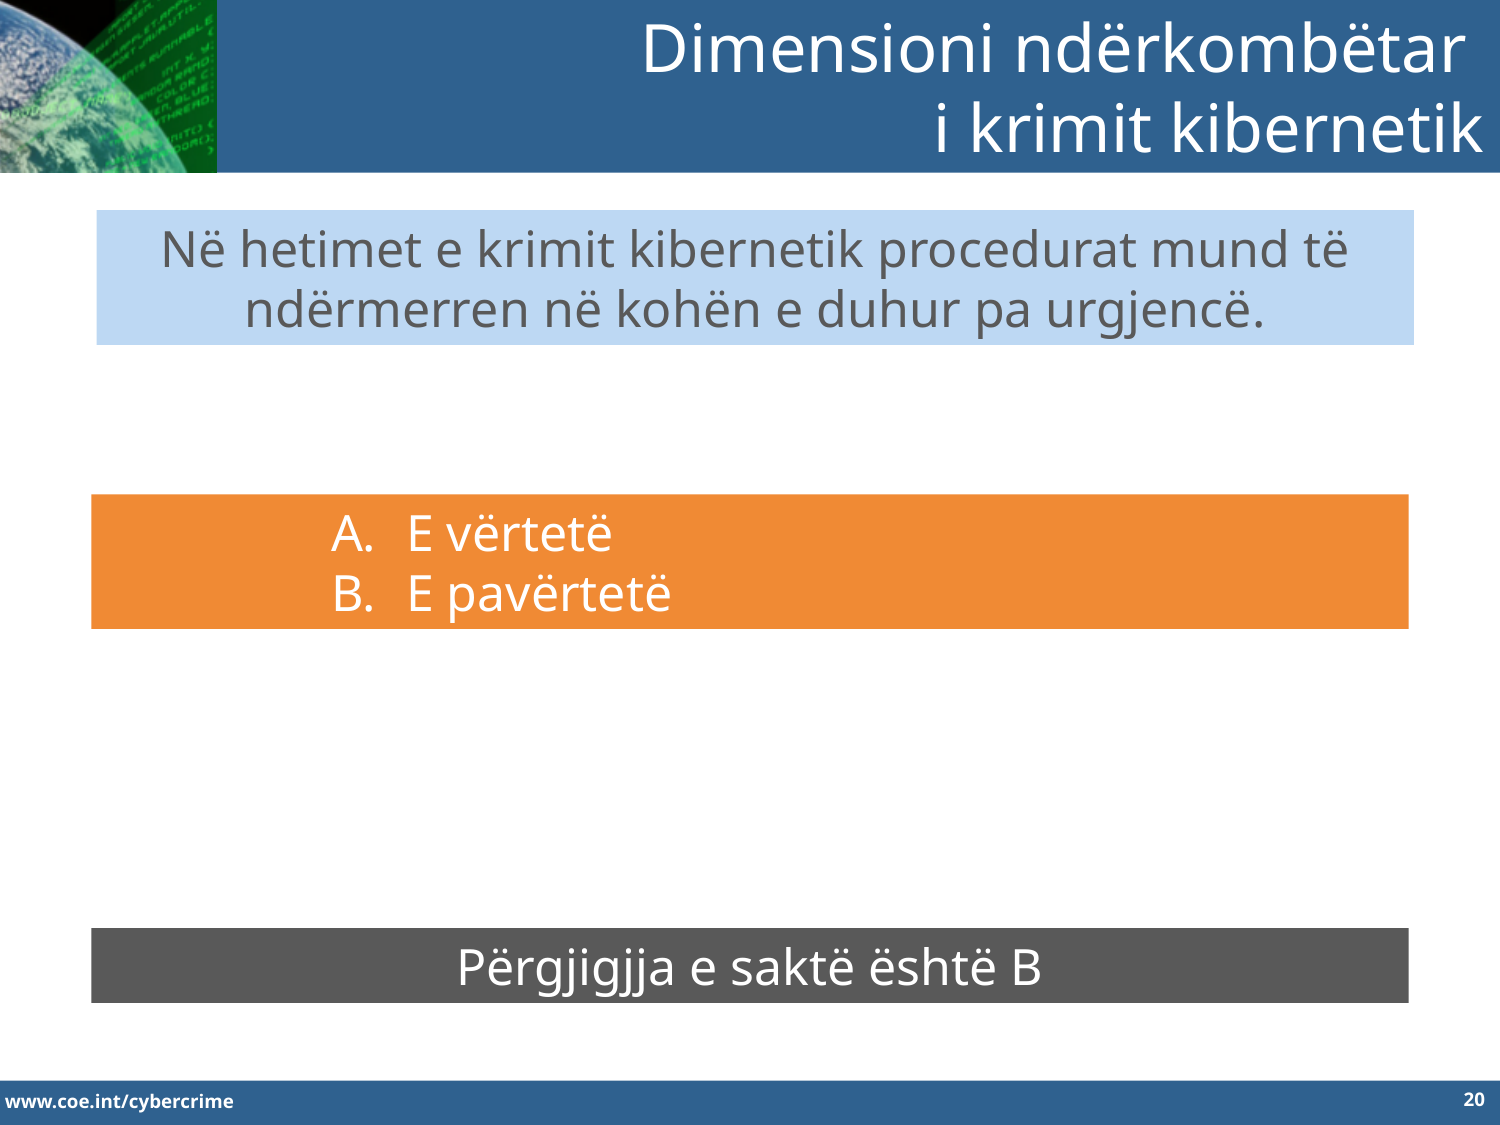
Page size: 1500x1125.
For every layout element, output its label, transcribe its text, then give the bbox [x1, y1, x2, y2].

text_box Dimensioni ndërkombëtar i krimit kibernetik [329, 9, 1500, 162]
picture [0, 1, 217, 173]
text_box E vërtetë E pavërtetë [91, 494, 1409, 629]
text_box Në hetimet e krimit kibernetik procedurat mund të ndërmerren në kohën e duhur pa urgjencë. [96, 210, 1414, 345]
slide_number 20 [1149, 1079, 1500, 1125]
text_box Përgjigjja e saktë është B [91, 928, 1409, 1003]
